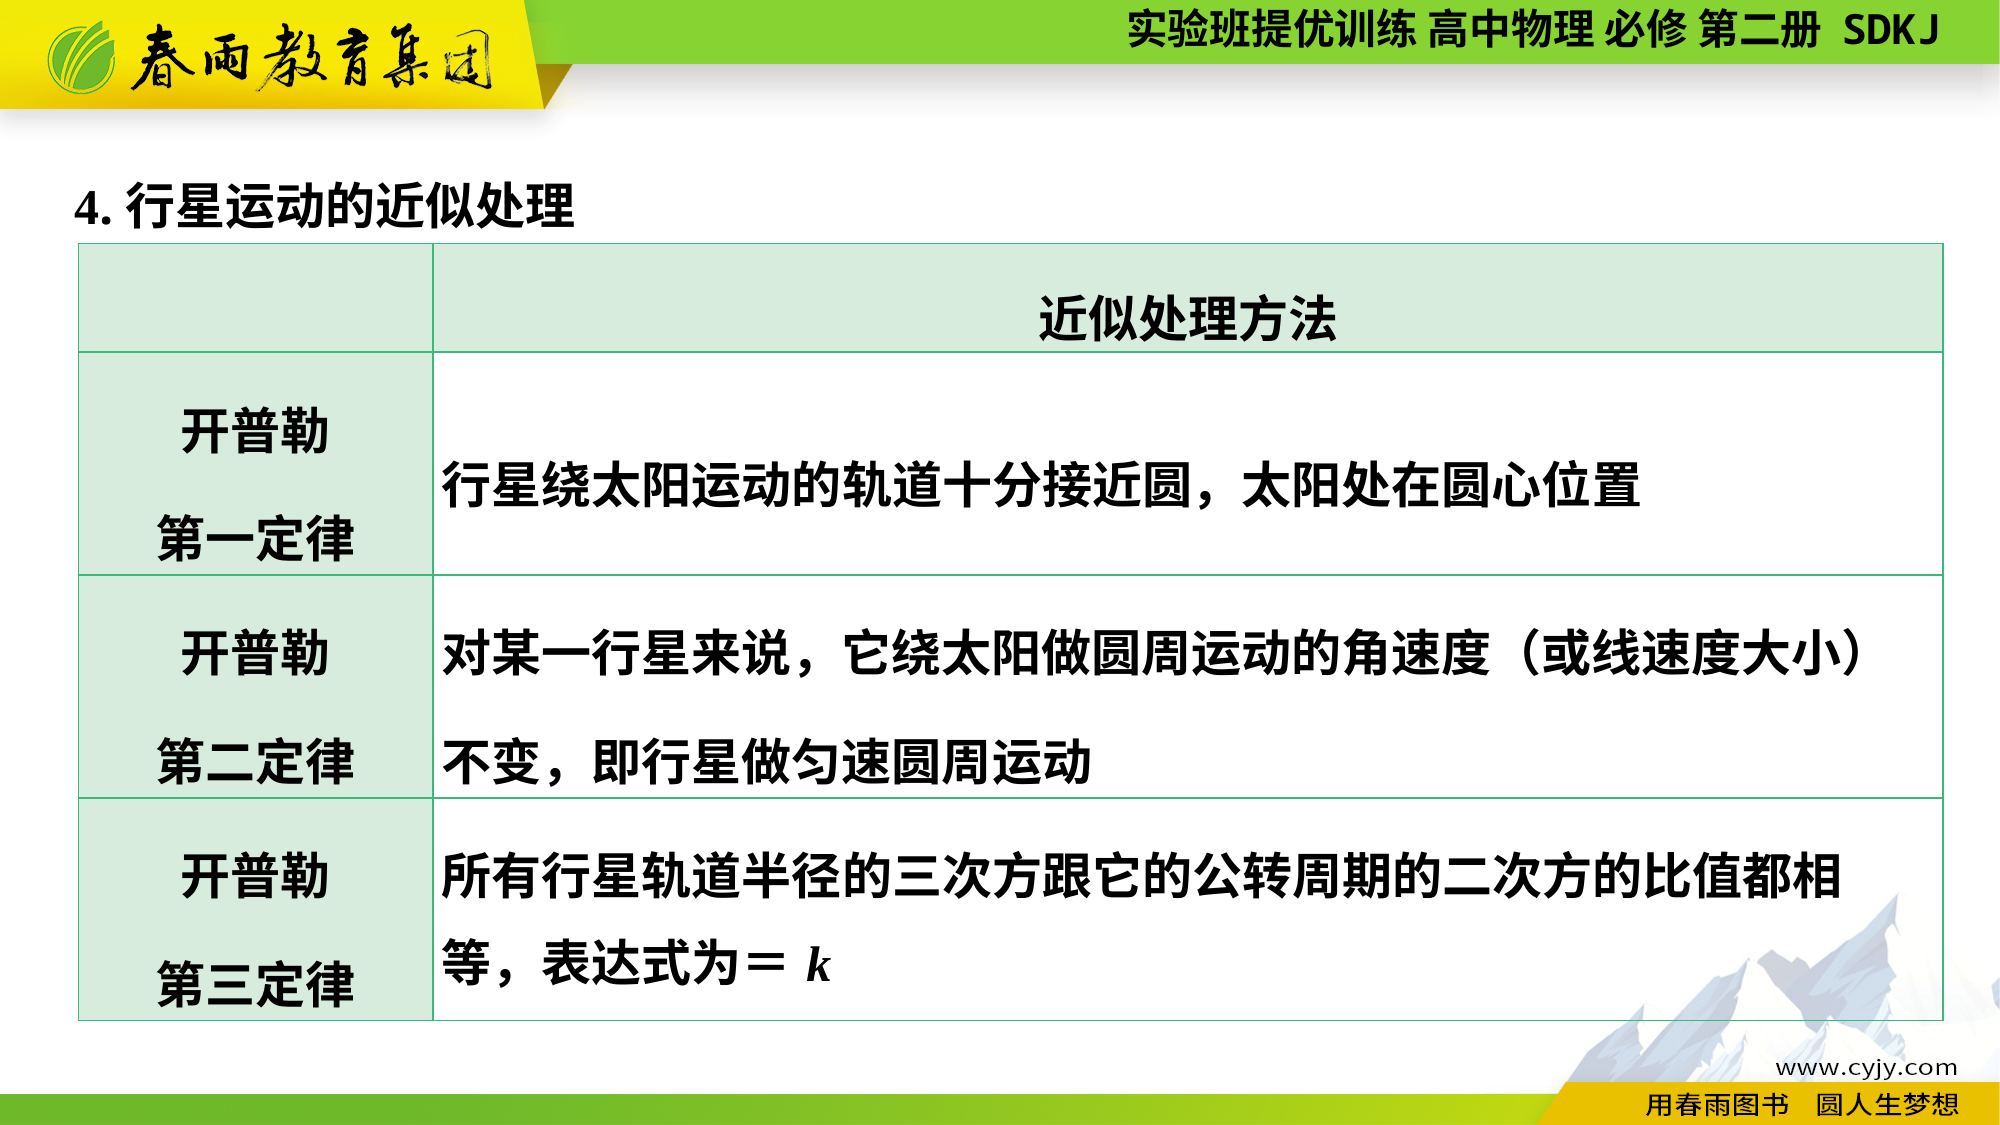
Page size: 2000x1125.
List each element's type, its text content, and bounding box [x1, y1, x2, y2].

list 4.行星运动的近似处理 [59, 137, 1944, 232]
picture [0, 0, 2000, 1125]
